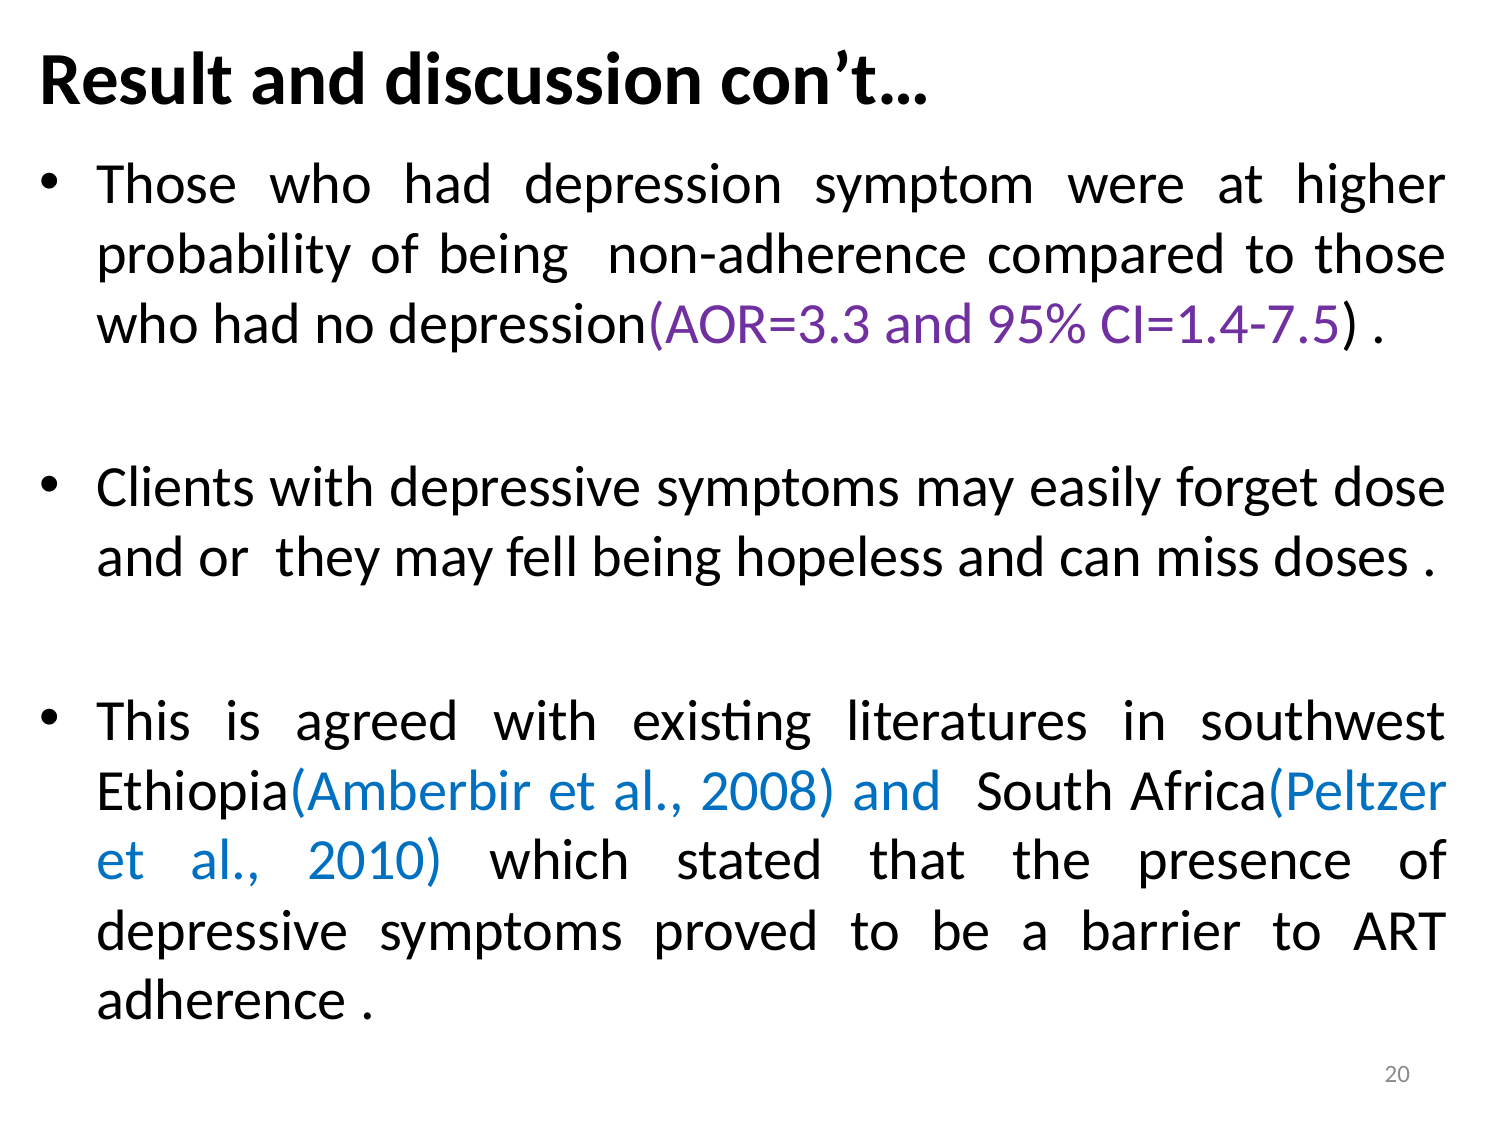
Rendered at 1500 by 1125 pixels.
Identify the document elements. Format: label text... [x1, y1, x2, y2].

list Those who had depression symptom were at higher probability of being non-adherence compared to those who had no depression(AOR=3.3 and 95% CI=1.4-7.5) . Clients with depressive symptoms may easily forget dose and or they may fell being hopeless and can miss doses . This is agreed with existing literatures in southwest Ethiopia(Amberbir et al., 2008) and South Africa(Peltzer et al., 2010) which stated that the presence of depressive symptoms proved to be a barrier to ART adherence . . [24, 137, 1463, 1088]
slide_number 20 [1074, 1042, 1425, 1103]
title Result and discussion con’t… [24, 24, 1463, 125]
